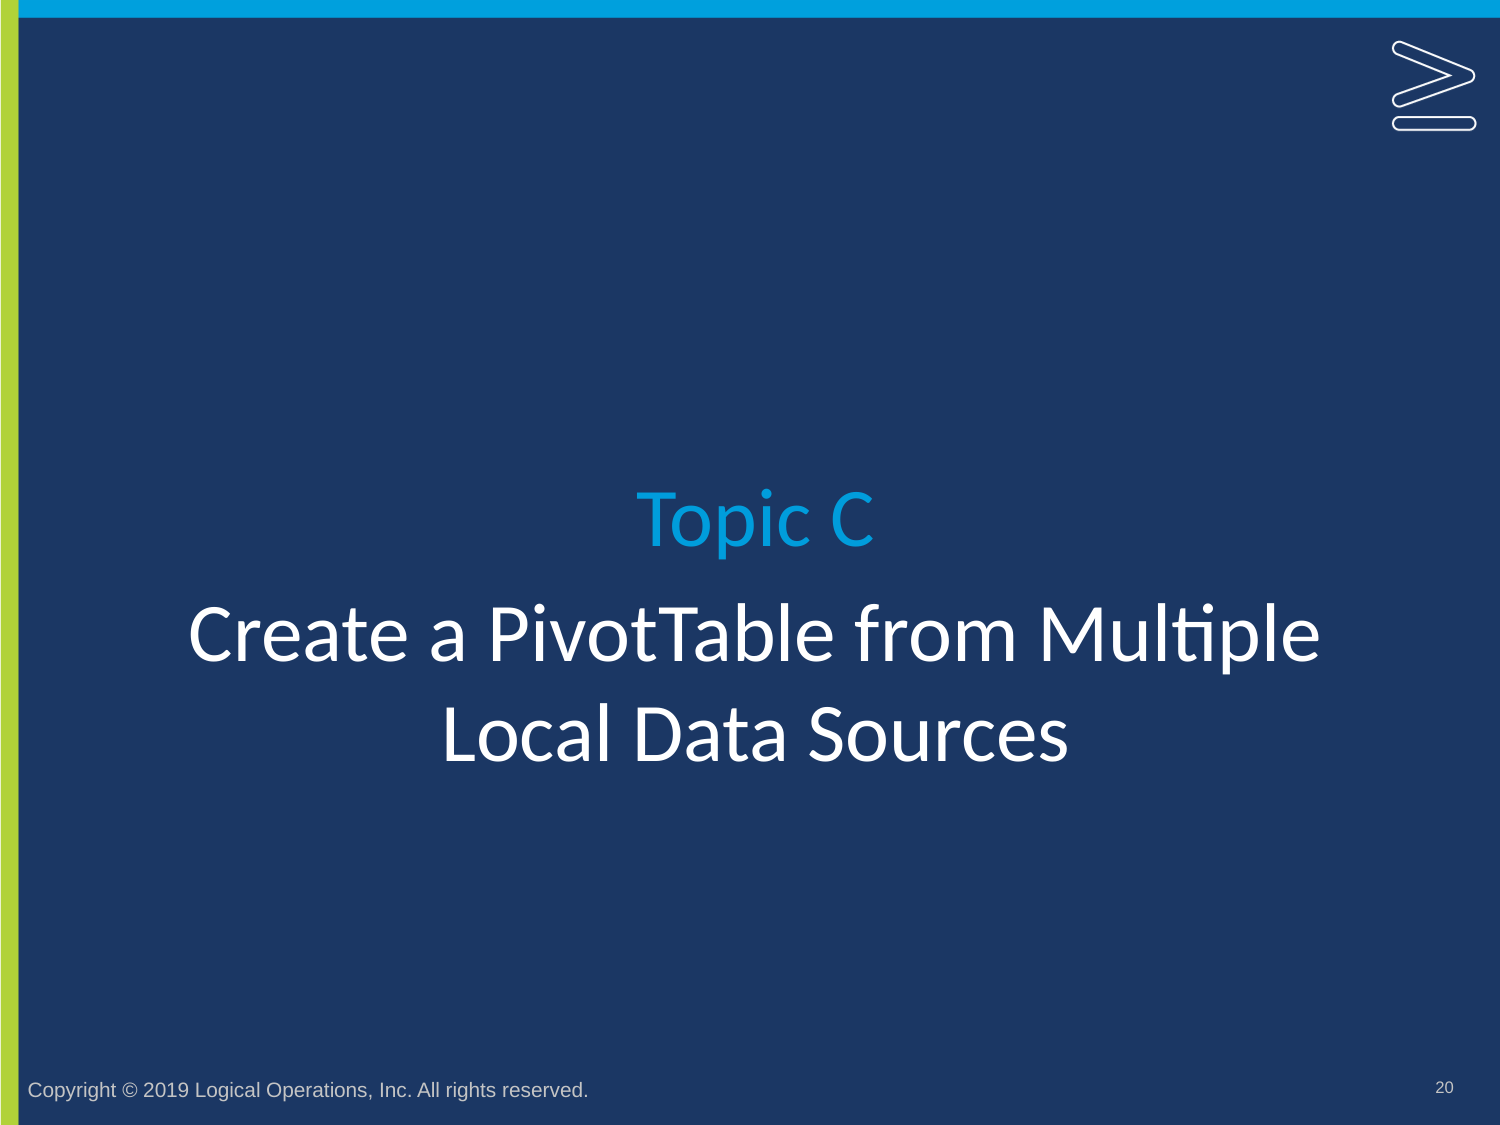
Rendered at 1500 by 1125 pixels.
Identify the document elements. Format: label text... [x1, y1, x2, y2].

picture [0, 0, 1500, 1125]
title Create a PivotTable from Multiple Local Data Sources [118, 571, 1394, 795]
list Topic C [118, 324, 1394, 571]
slide_number 20 [1118, 1057, 1469, 1118]
